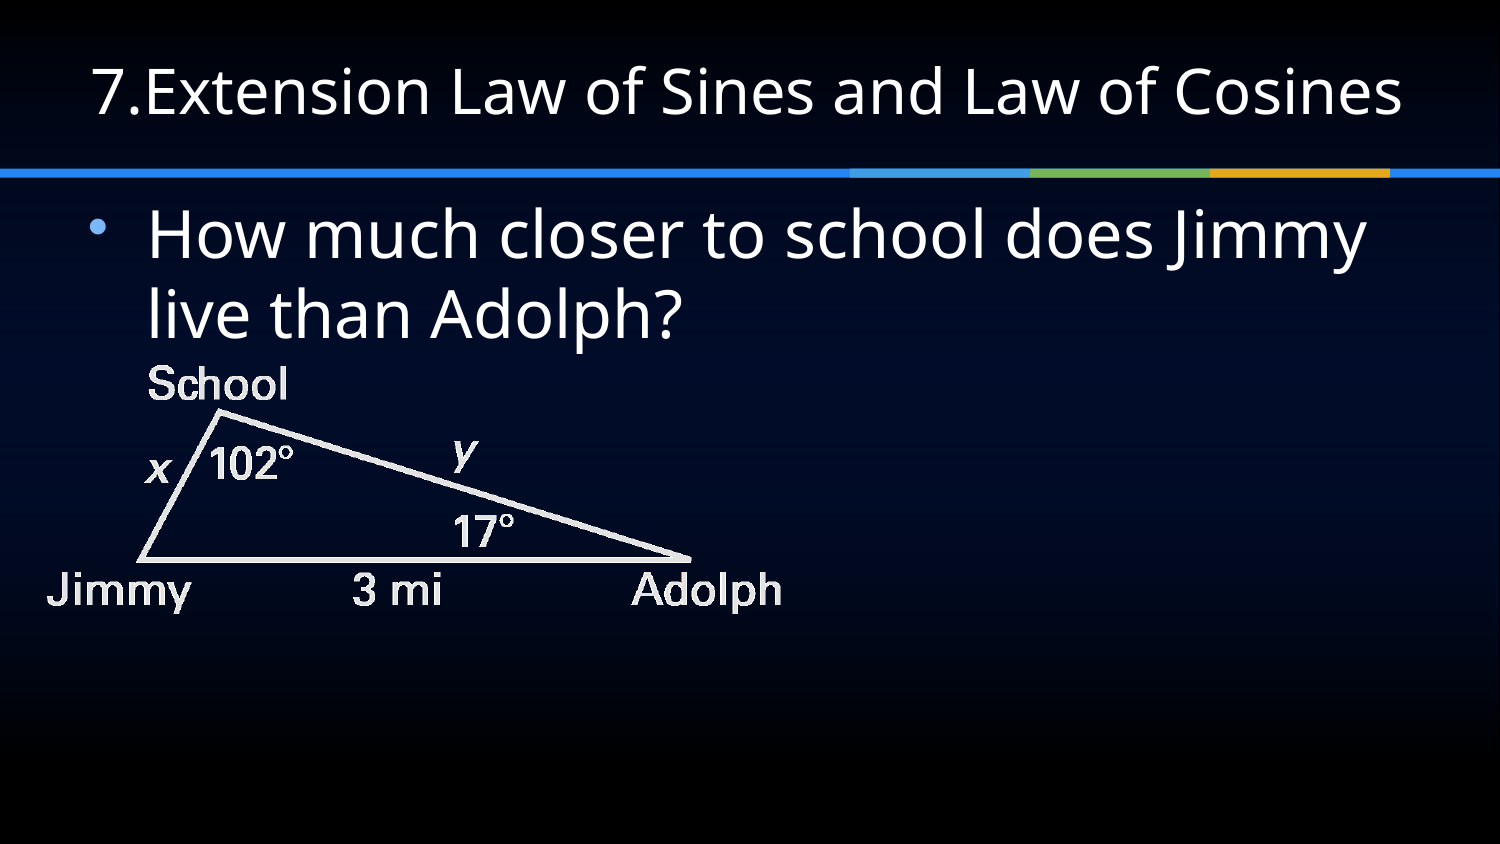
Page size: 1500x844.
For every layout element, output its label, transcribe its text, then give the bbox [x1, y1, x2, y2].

list How much closer to school does Jimmy live than Adolph? [75, 184, 1425, 754]
picture [36, 352, 788, 623]
title 7.Extension Law of Sines and Law of Cosines [75, 18, 1425, 160]
